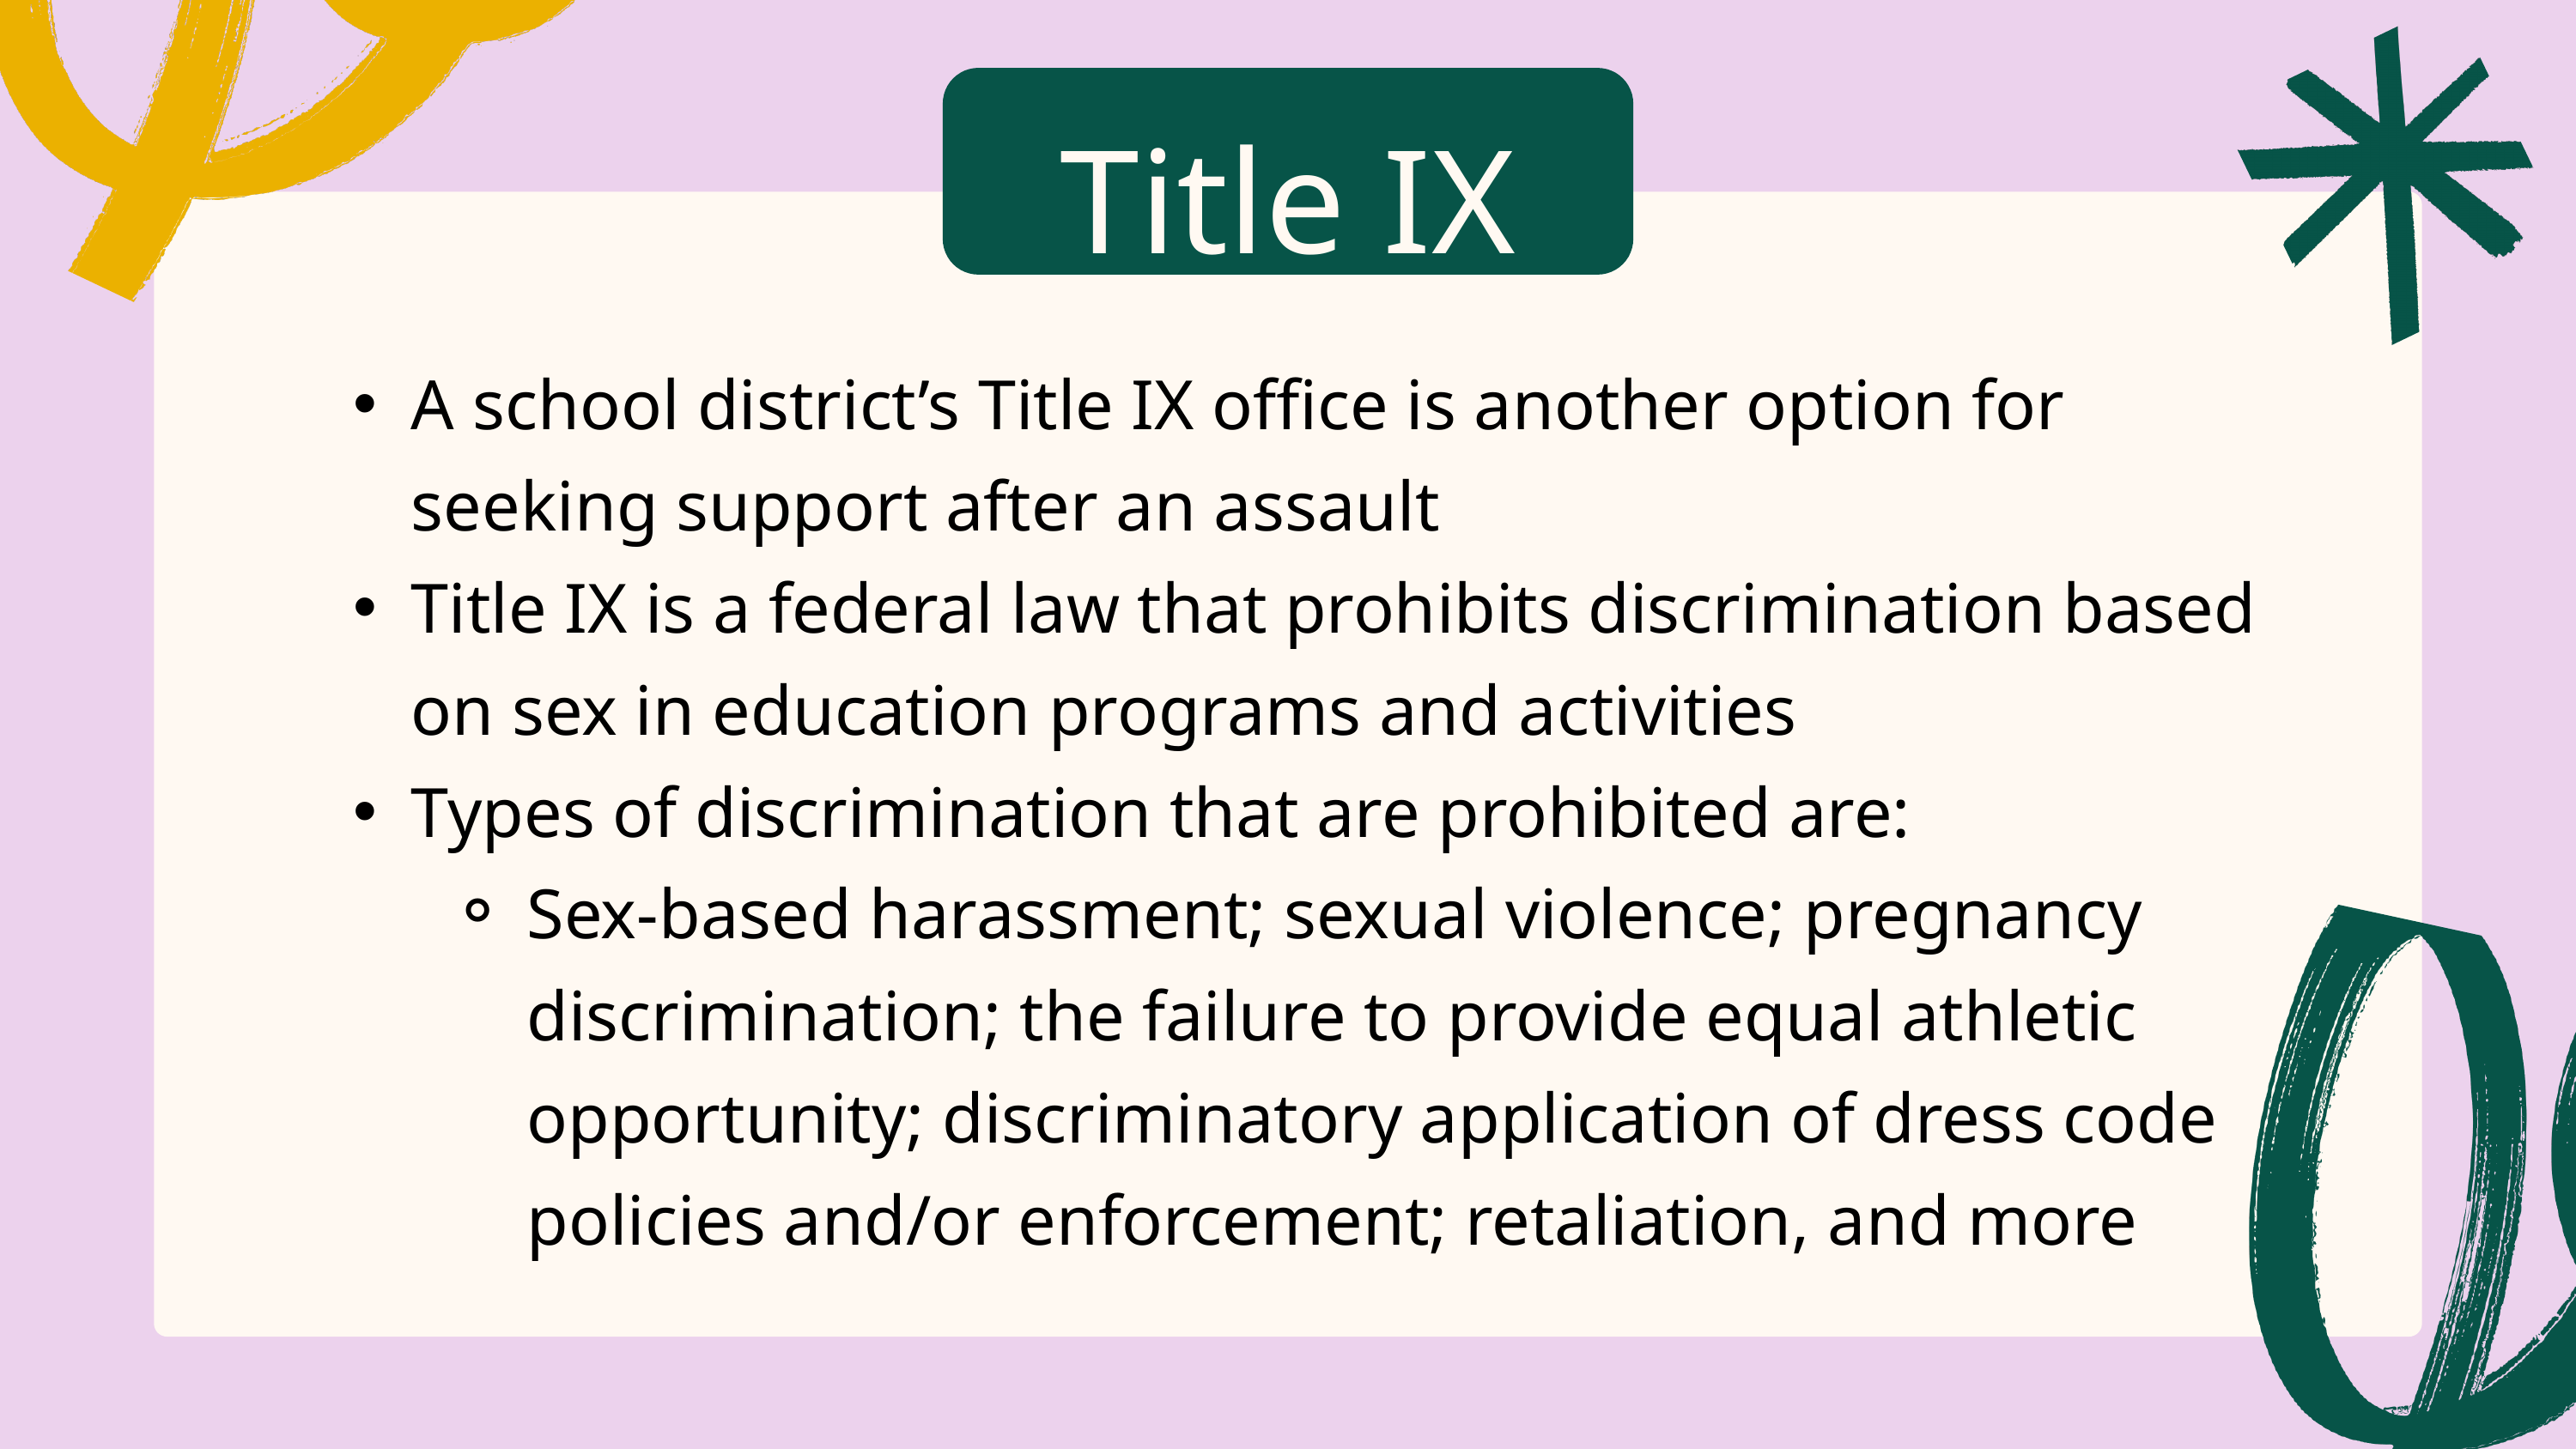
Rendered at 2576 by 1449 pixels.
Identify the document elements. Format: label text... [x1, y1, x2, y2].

text_box [0, 0, 666, 309]
text_box [942, 68, 1634, 110]
text_box [2219, 0, 2576, 329]
text_box Title IX [867, 110, 1709, 189]
text_box [2111, 923, 2576, 1449]
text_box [154, 191, 2422, 1337]
